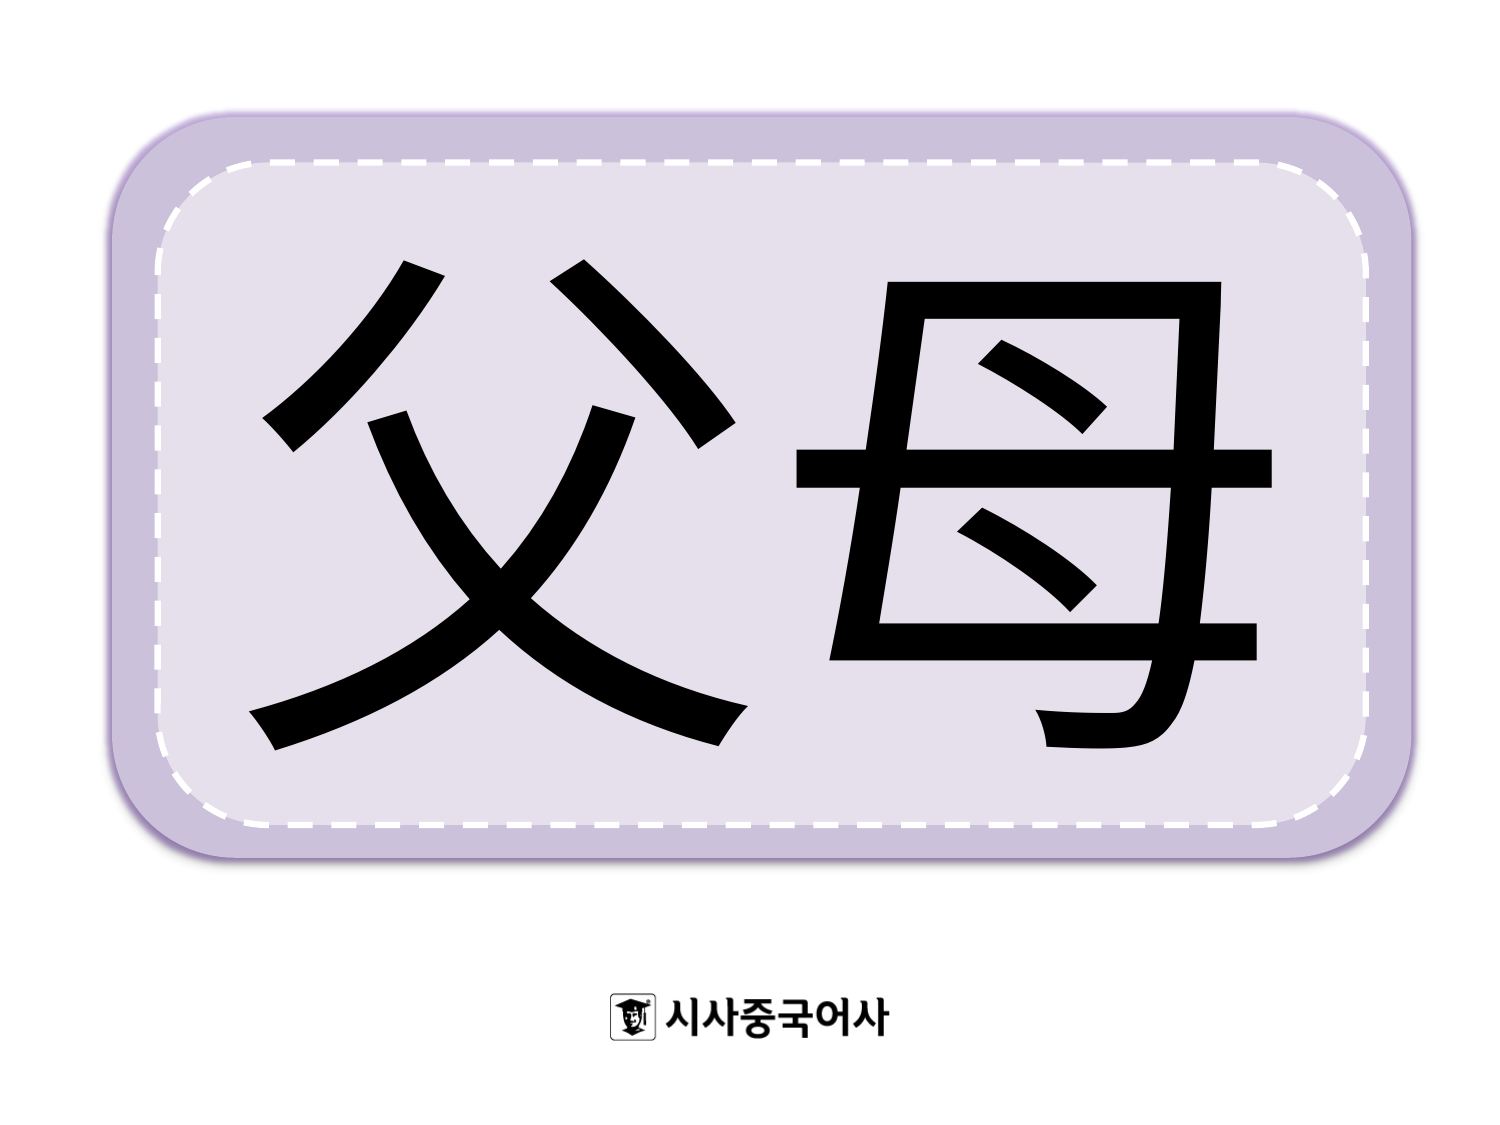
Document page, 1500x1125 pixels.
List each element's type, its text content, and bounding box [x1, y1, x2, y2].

picture [602, 987, 898, 1047]
text_box 父母 [162, 160, 1371, 824]
